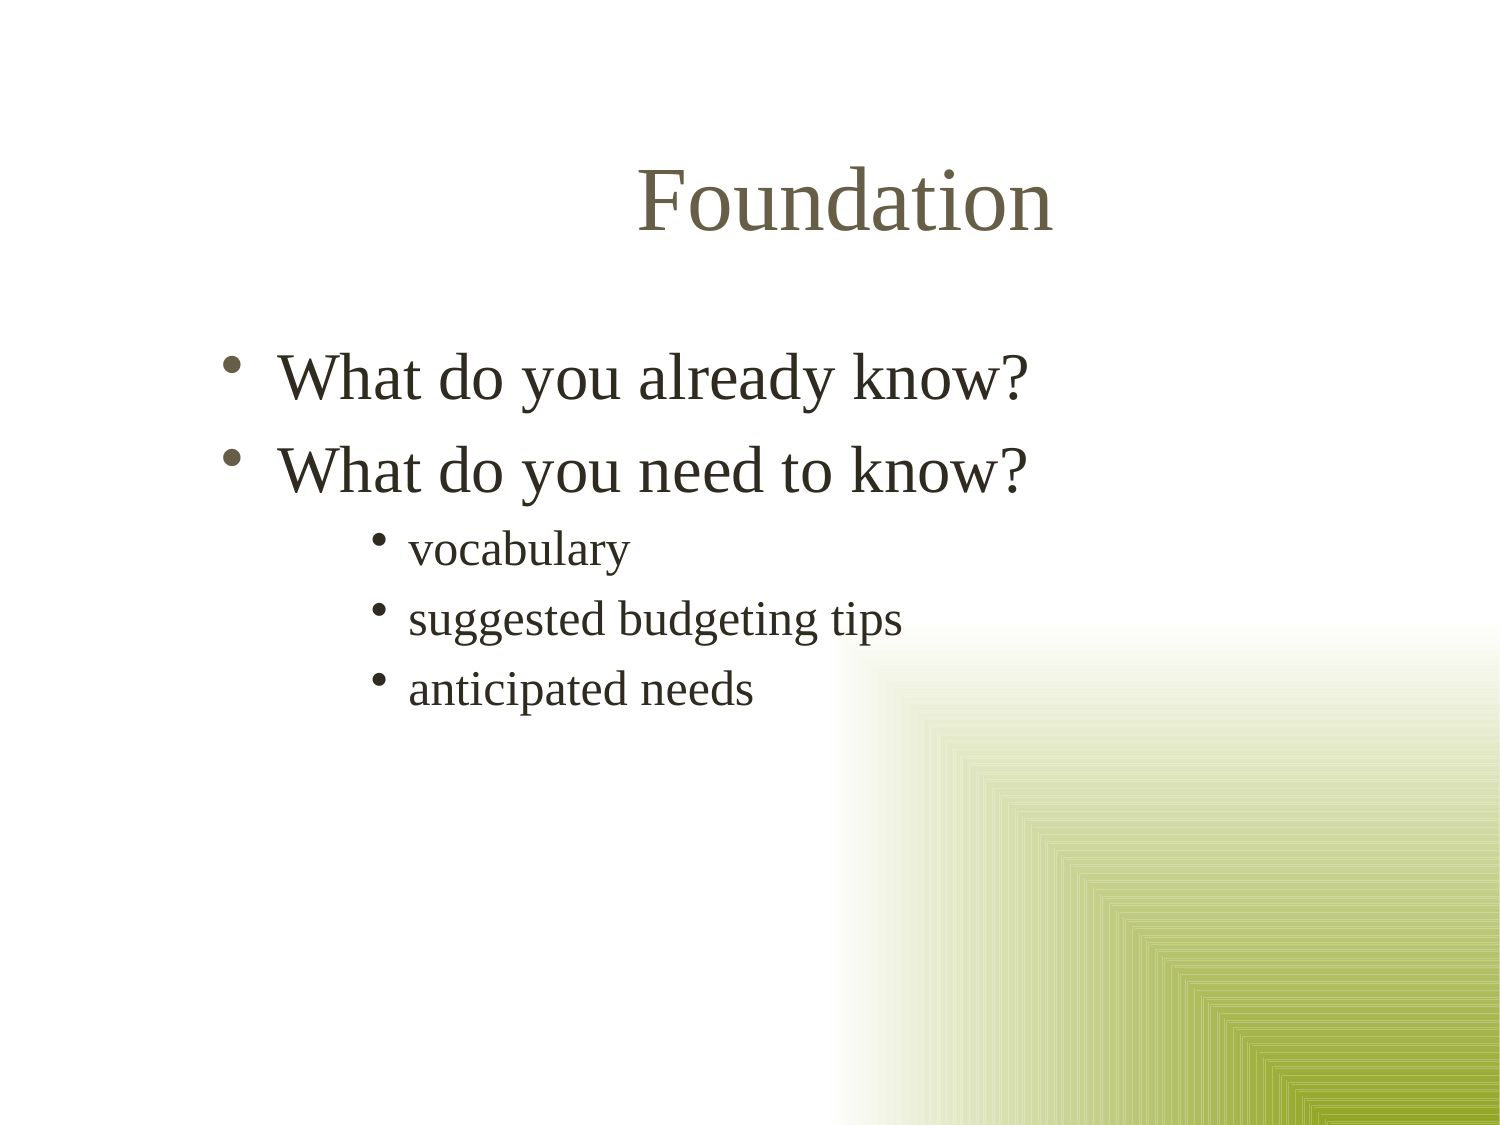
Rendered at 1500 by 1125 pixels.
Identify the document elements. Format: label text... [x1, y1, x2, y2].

title Foundation [208, 99, 1484, 288]
list What do you already know? What do you need to know? vocabulary suggested budgeting tips anticipated needs [205, 324, 1481, 1000]
